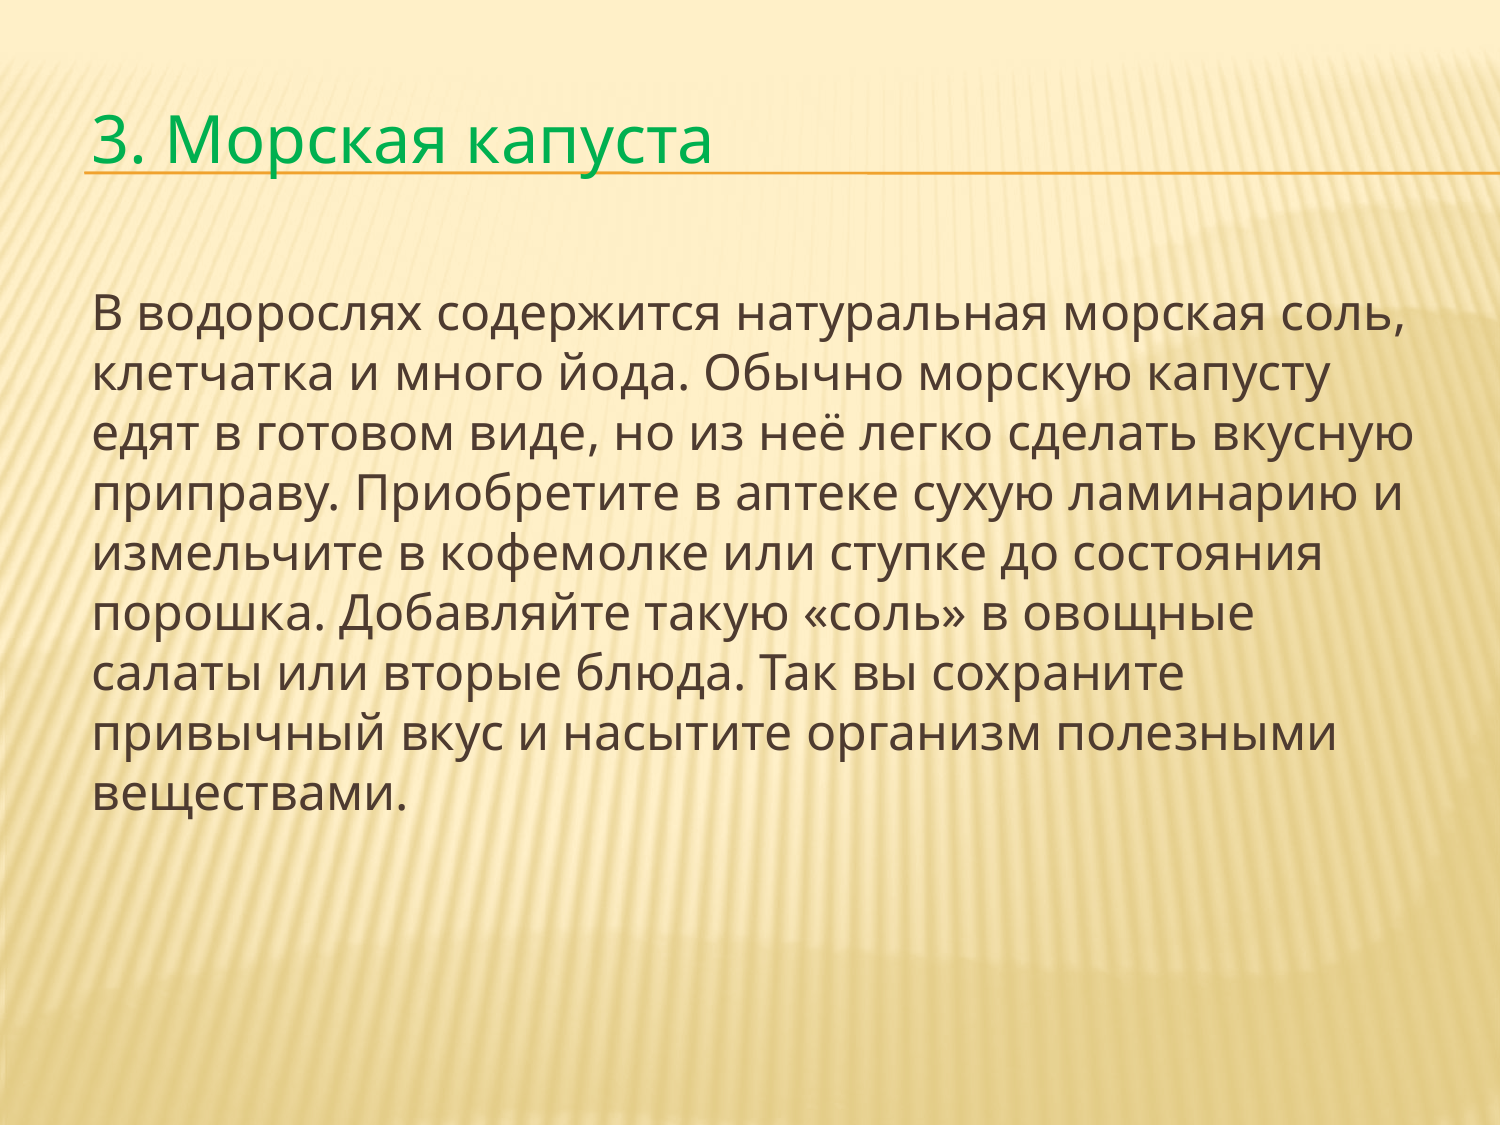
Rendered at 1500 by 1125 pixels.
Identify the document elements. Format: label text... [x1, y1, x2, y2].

list 3. Морская капуста В водорослях содержится натуральная морская соль, клетчатка и много йода. Обычно морскую капусту едят в готовом виде, но из неё легко сделать вкусную приправу. Приобретите в аптеке сухую ламинарию и измельчите в кофемолке или ступке до состояния порошка. Добавляйте такую «соль» в овощные салаты или вторые блюда. Так вы сохраните привычный вкус и насытите организм полезными веществами. [76, 90, 1449, 998]
